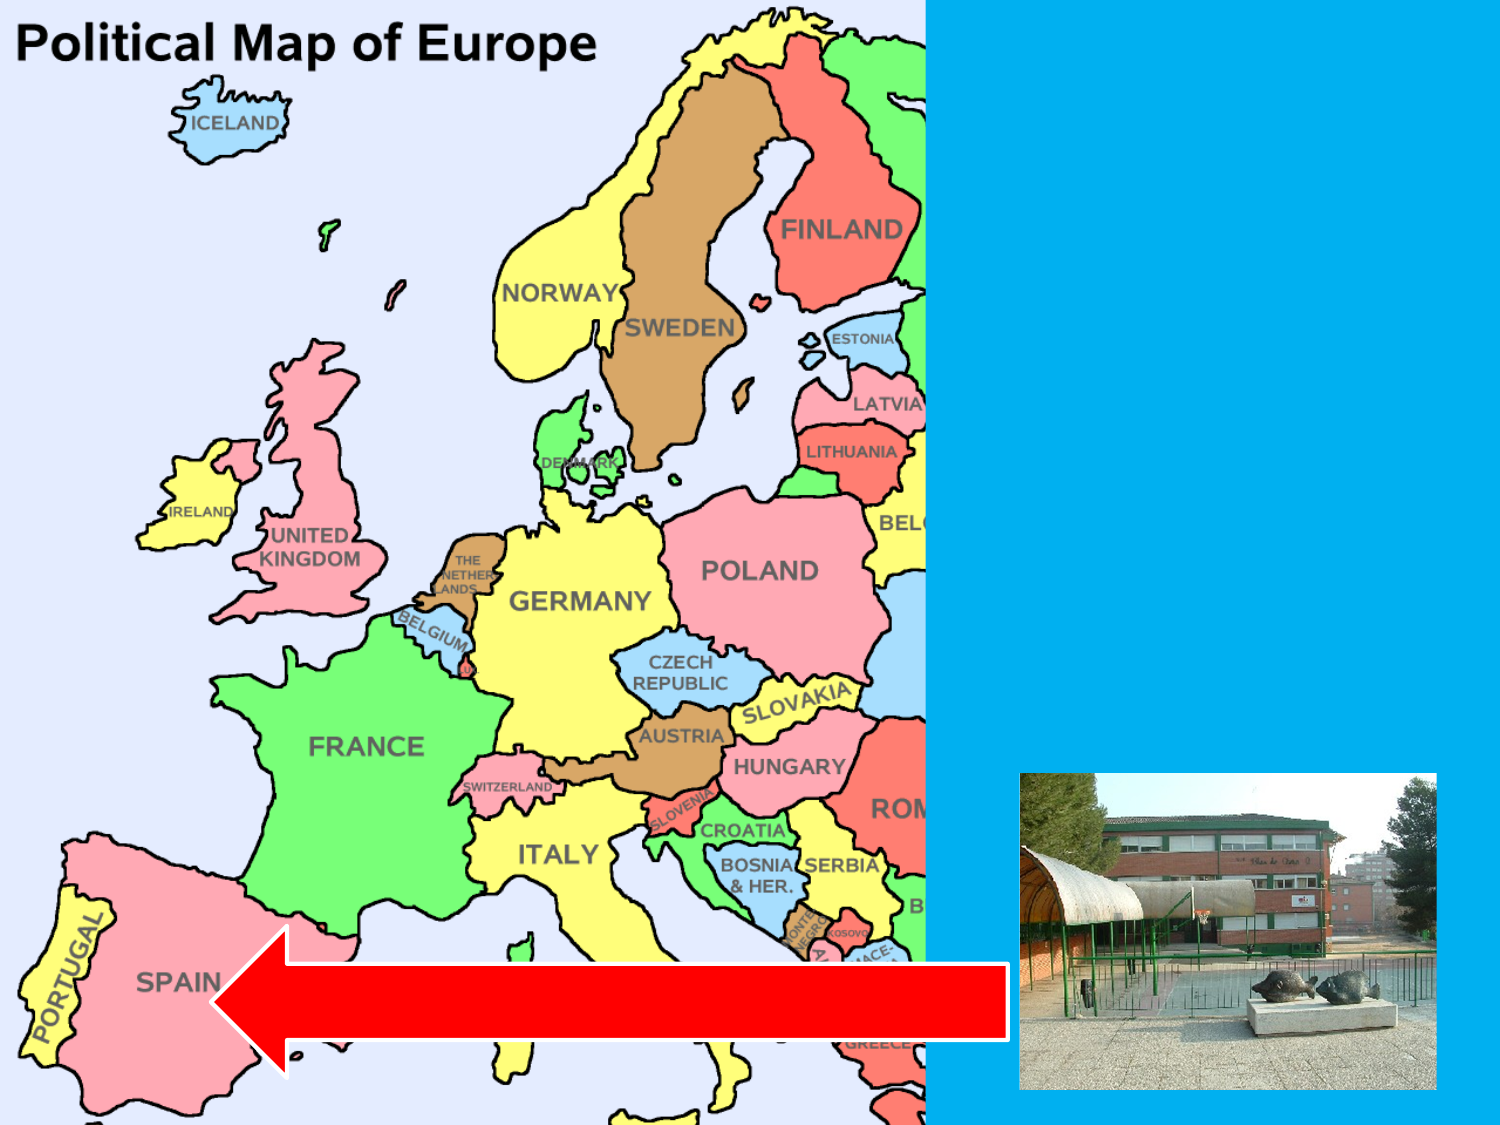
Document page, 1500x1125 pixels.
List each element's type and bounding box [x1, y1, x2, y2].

text_box [931, 961, 1010, 1043]
picture [1020, 774, 1436, 1089]
picture [0, 0, 927, 1125]
